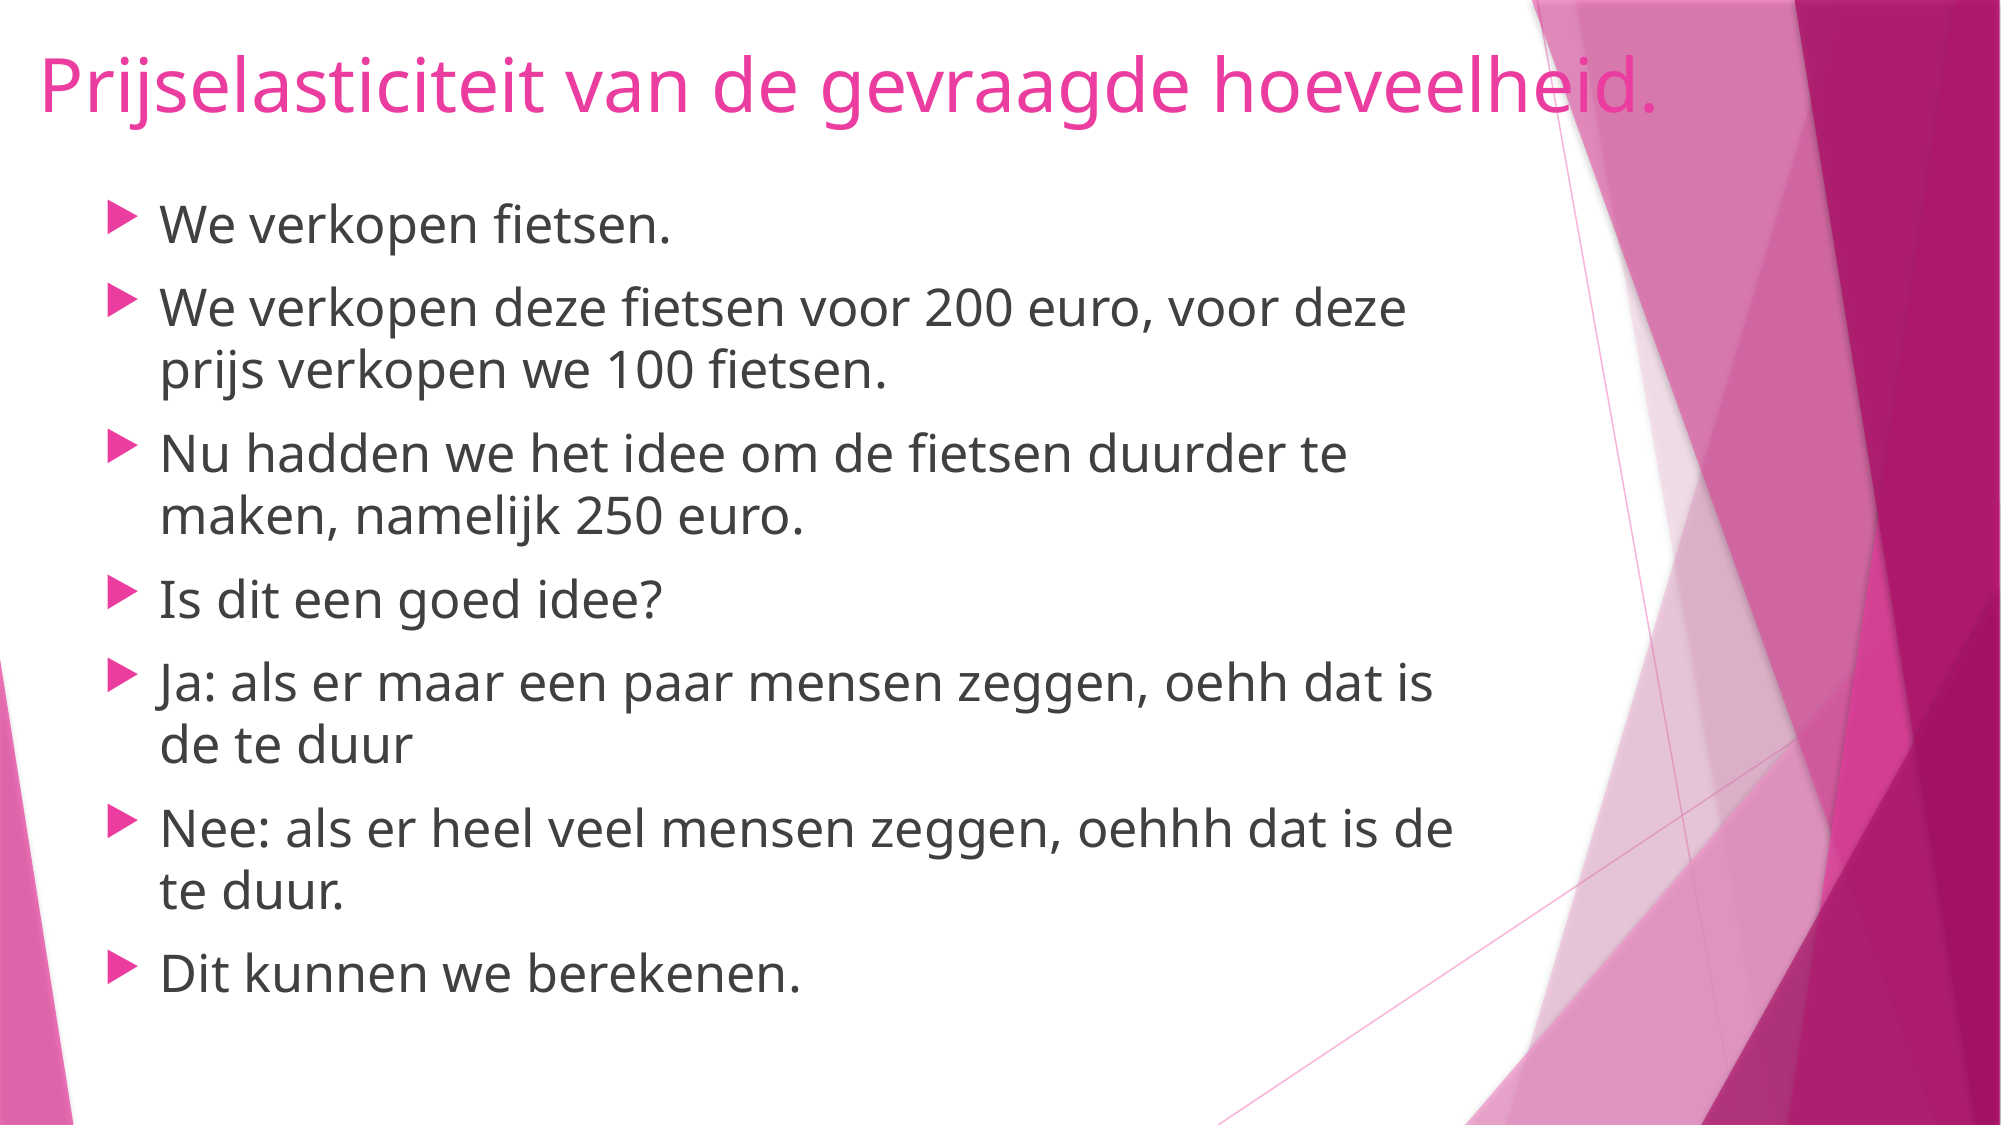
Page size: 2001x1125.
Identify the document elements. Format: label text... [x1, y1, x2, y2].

title Prijselasticiteit van de gevraagde hoeveelheid. [23, 29, 1761, 317]
list We verkopen fietsen. We verkopen deze fietsen voor 200 euro, voor deze prijs verkopen we 100 fietsen. Nu hadden we het idee om de fietsen duurder te maken, namelijk 250 euro. Is dit een goed idee? Ja: als er maar een paar mensen zeggen, oehh dat is de te duur Nee: als er heel veel mensen zeggen, oehhh dat is de te duur. Dit kunnen we berekenen. [88, 183, 1522, 991]
